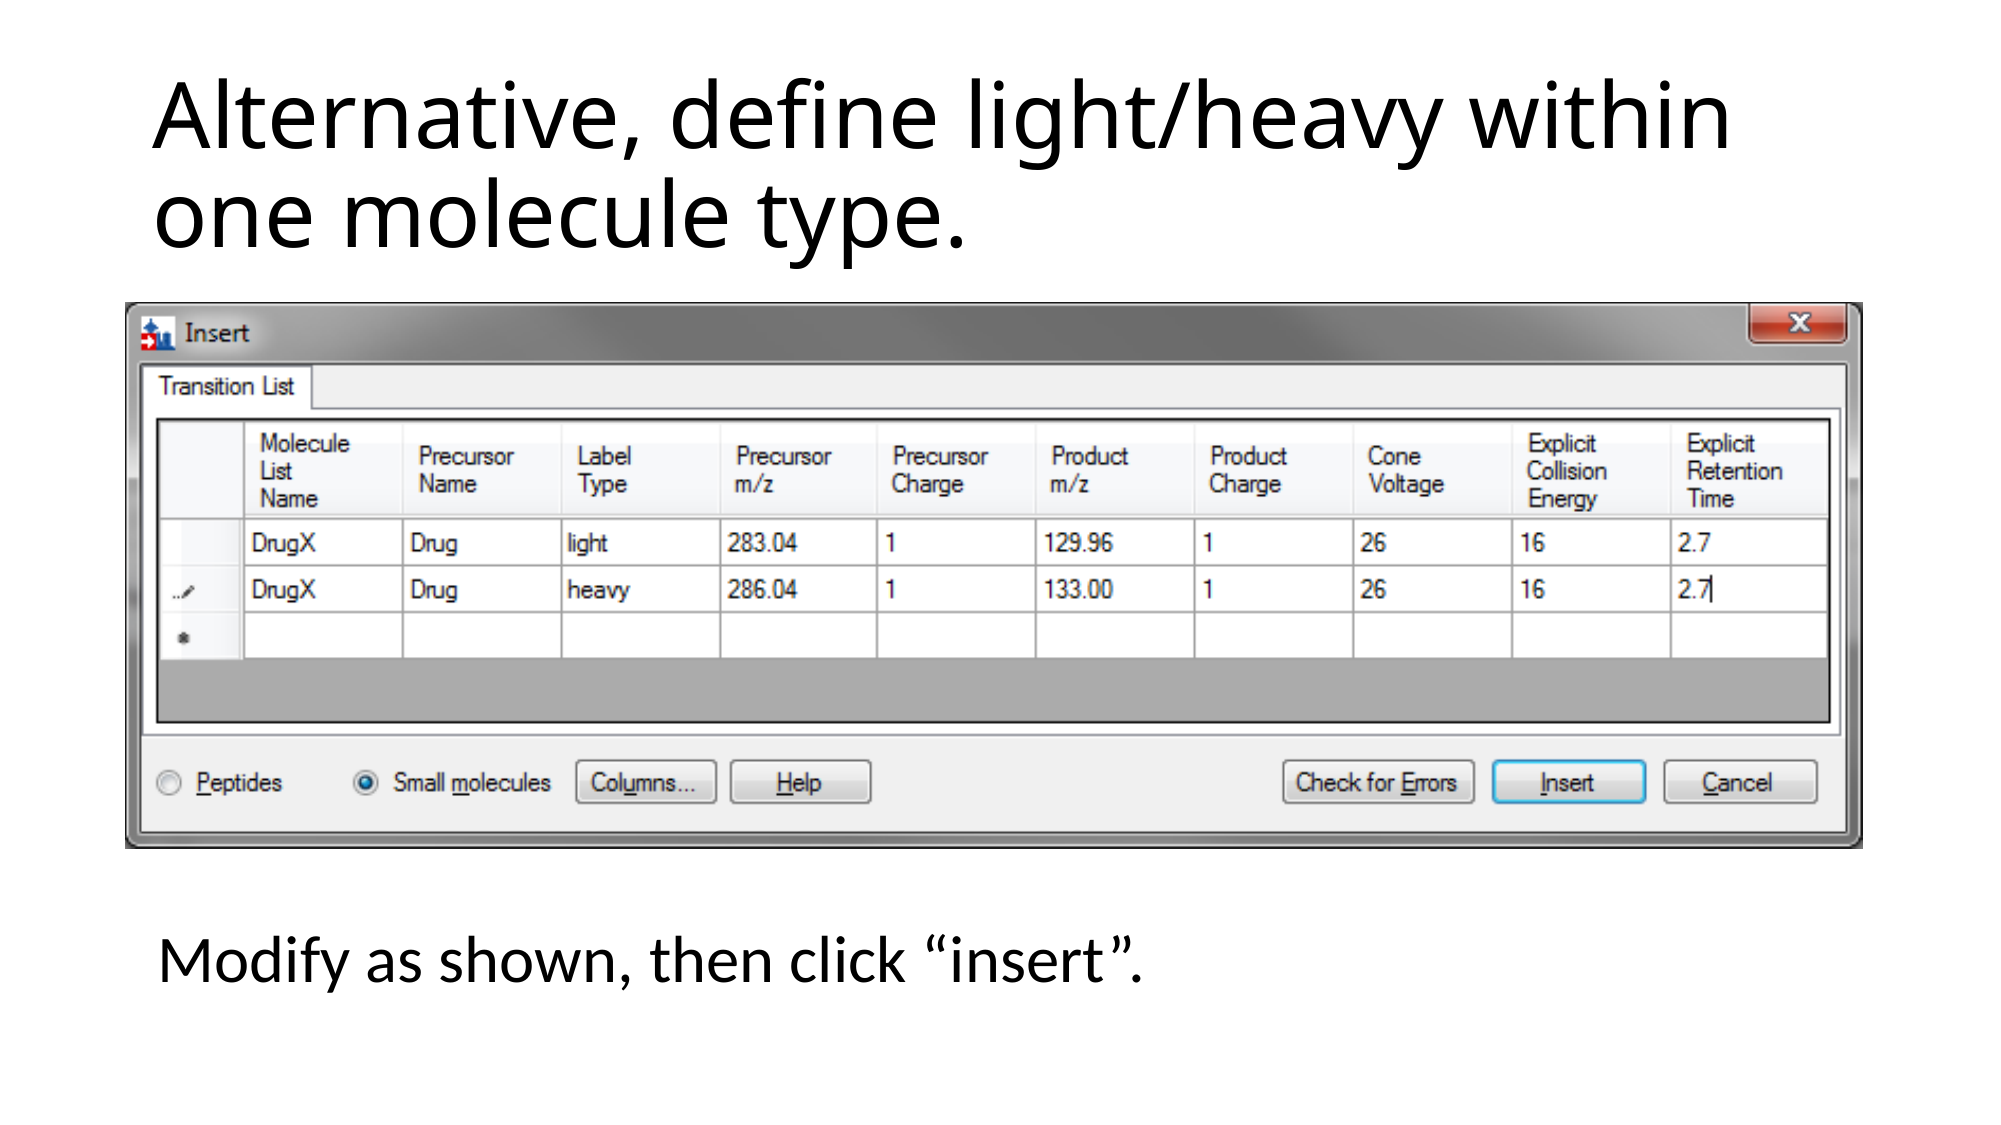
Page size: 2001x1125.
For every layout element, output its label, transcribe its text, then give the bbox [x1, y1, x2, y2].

text_box Modify as shown, then click “insert”. [143, 908, 1162, 1003]
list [125, 302, 1863, 849]
title Alternative, define light/heavy within one molecule type. [137, 59, 1863, 278]
